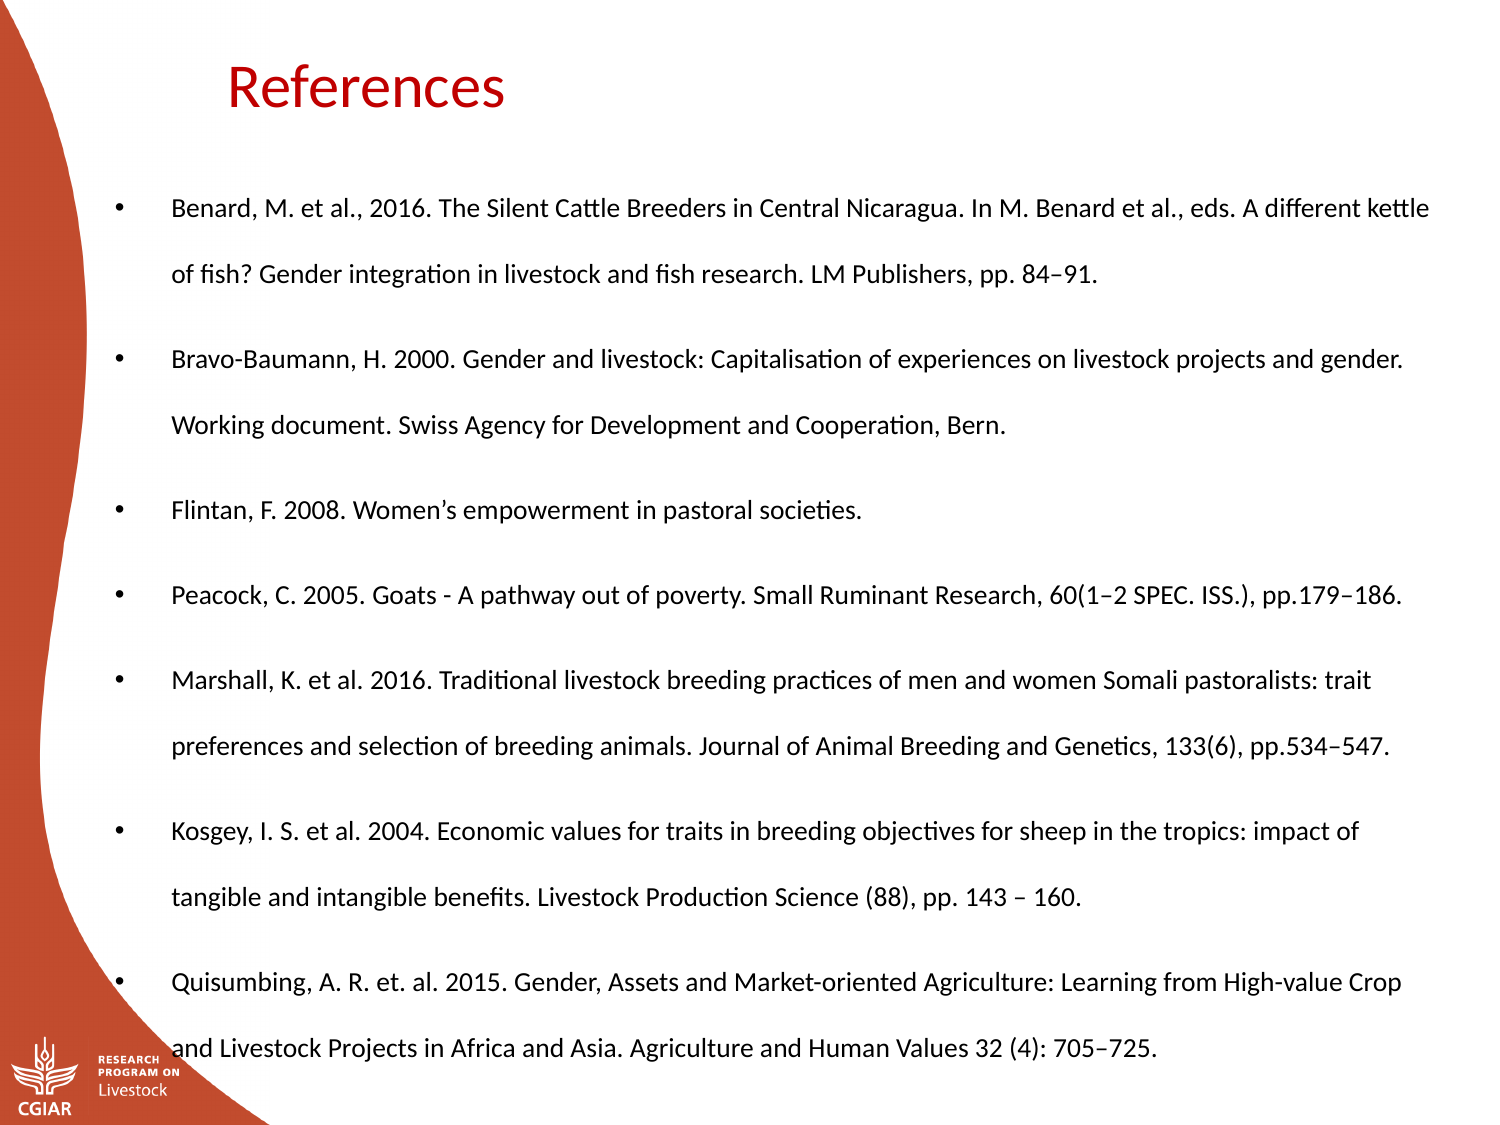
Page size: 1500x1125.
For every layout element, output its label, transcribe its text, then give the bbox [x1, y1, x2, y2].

list Benard, M. et al., 2016. The Silent Cattle Breeders in Central Nicaragua. In M. Benard et al., eds. A different kettle of fish? Gender integration in livestock and fish research. LM Publishers, pp. 84–91. Bravo-Baumann, H. 2000. Gender and livestock: Capitalisation of experiences on livestock projects and gender. Working document. Swiss Agency for Development and Cooperation, Bern. Flintan, F. 2008. Women’s empowerment in pastoral societies. Peacock, C. 2005. Goats - A pathway out of poverty. Small Ruminant Research, 60(1–2 SPEC. ISS.), pp.179–186. Marshall, K. et al. 2016. Traditional livestock breeding practices of men and women Somali pastoralists: trait preferences and selection of breeding animals. Journal of Animal Breeding and Genetics, 133(6), pp.534–547. Kosgey, I. S. et al. 2004. Economic values for traits in breeding objectives for sheep in the tropics: impact of tangible and intangible benefits. Livestock Production Science (88), pp. 143 – 160. Quisumbing, A. R. et. al. 2015. Gender, Assets and Market-oriented Agriculture: Learning from High-value Crop and Livestock Projects in Africa and Asia. Agriculture and Human Values 32 (4): 705–725. [99, 149, 1450, 1100]
picture [0, 0, 270, 1125]
list References [212, 37, 1450, 149]
